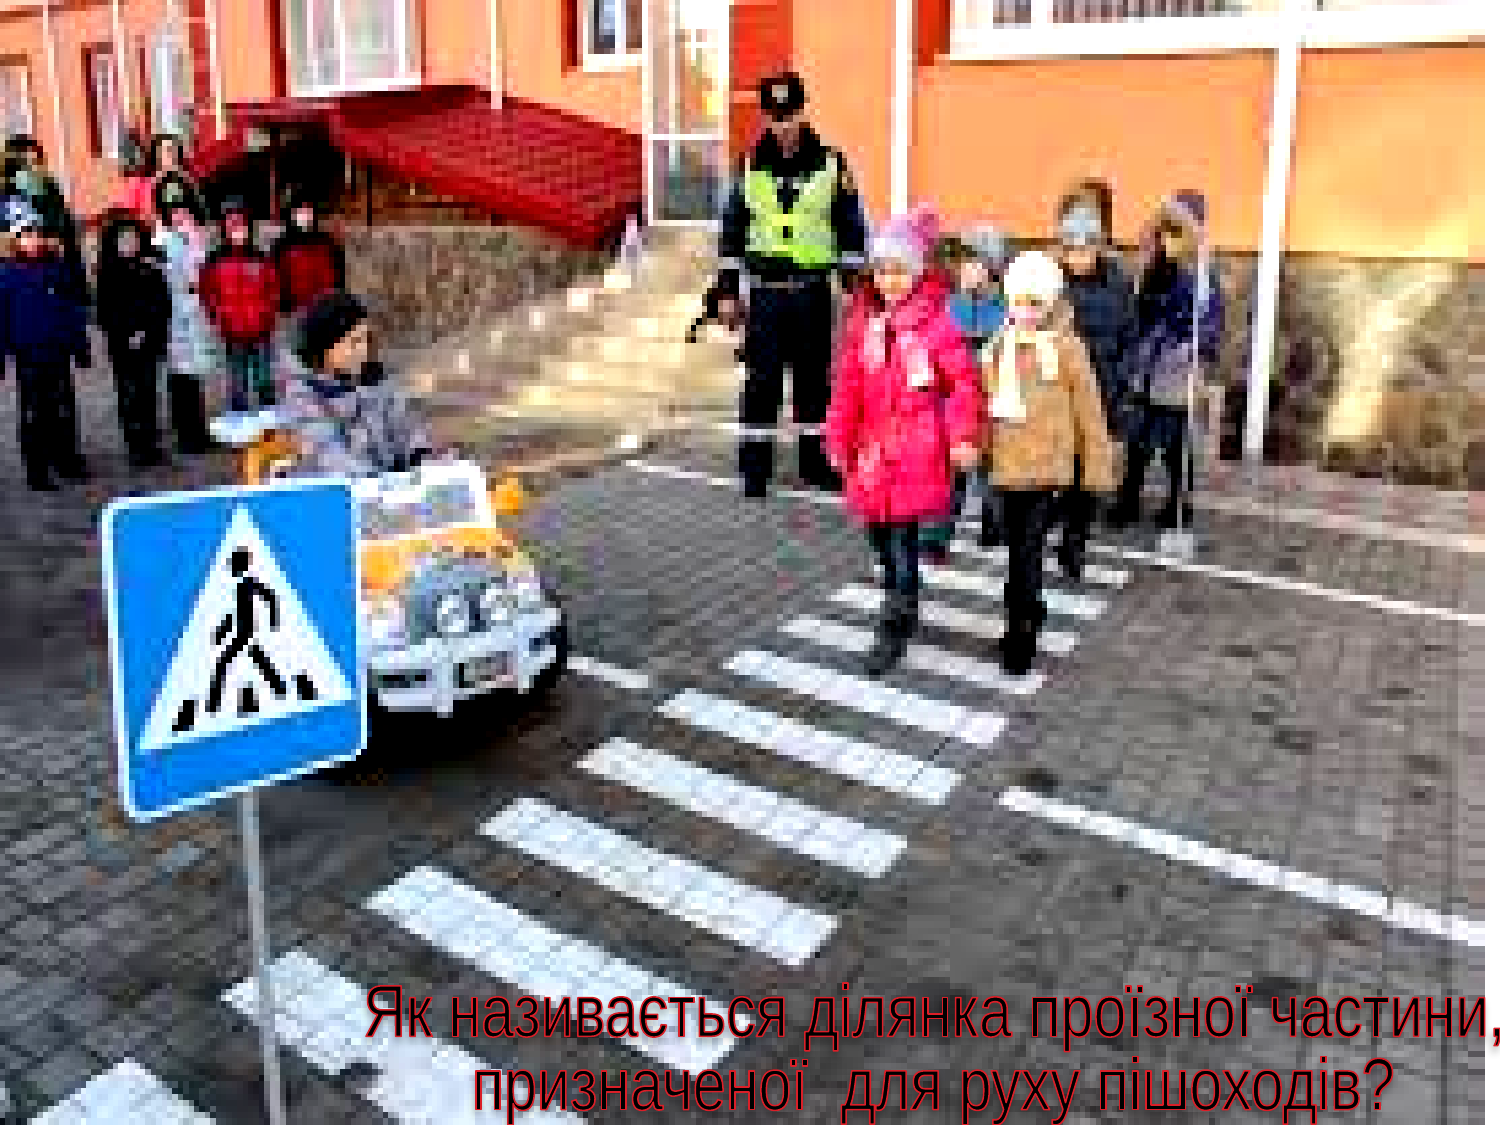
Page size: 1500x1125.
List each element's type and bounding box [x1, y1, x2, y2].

text_box [1493, 1027, 1500, 1047]
picture [0, 0, 1485, 1125]
